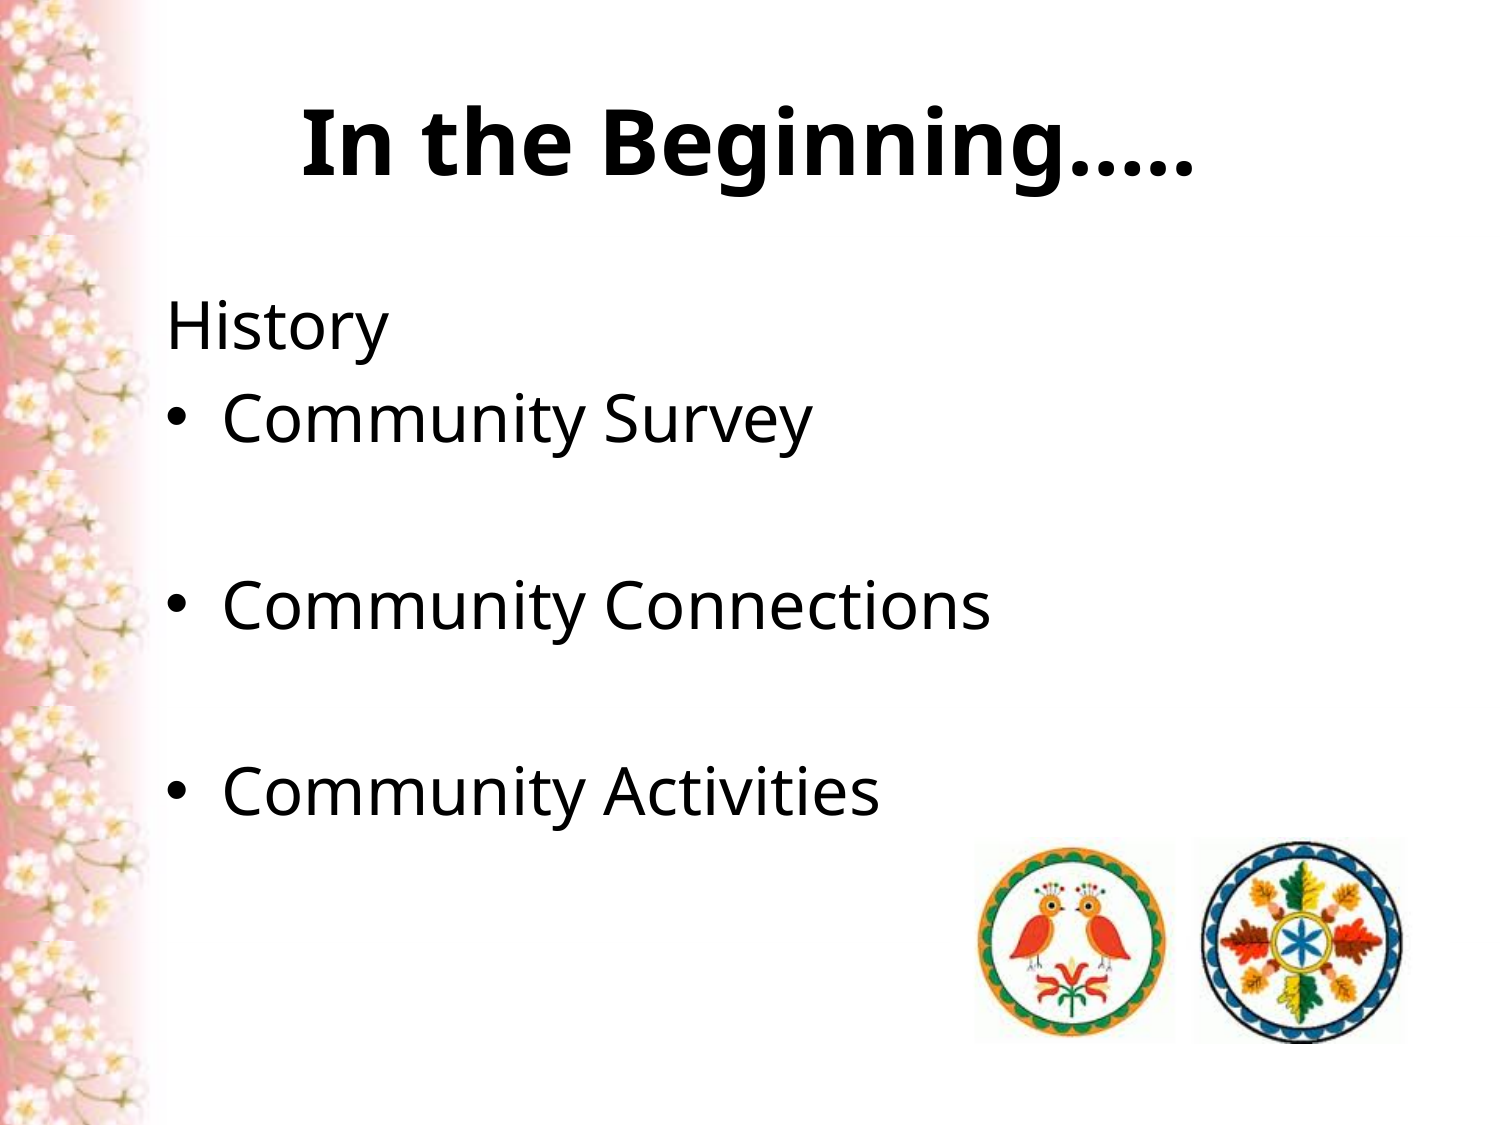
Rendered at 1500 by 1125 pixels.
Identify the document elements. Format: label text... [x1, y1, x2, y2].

title In the Beginning….. [75, 45, 1425, 233]
text_box [10, 0, 362, 181]
picture [0, 0, 1500, 1125]
list History Community Survey Community Connections Community Activities [150, 275, 1500, 1018]
